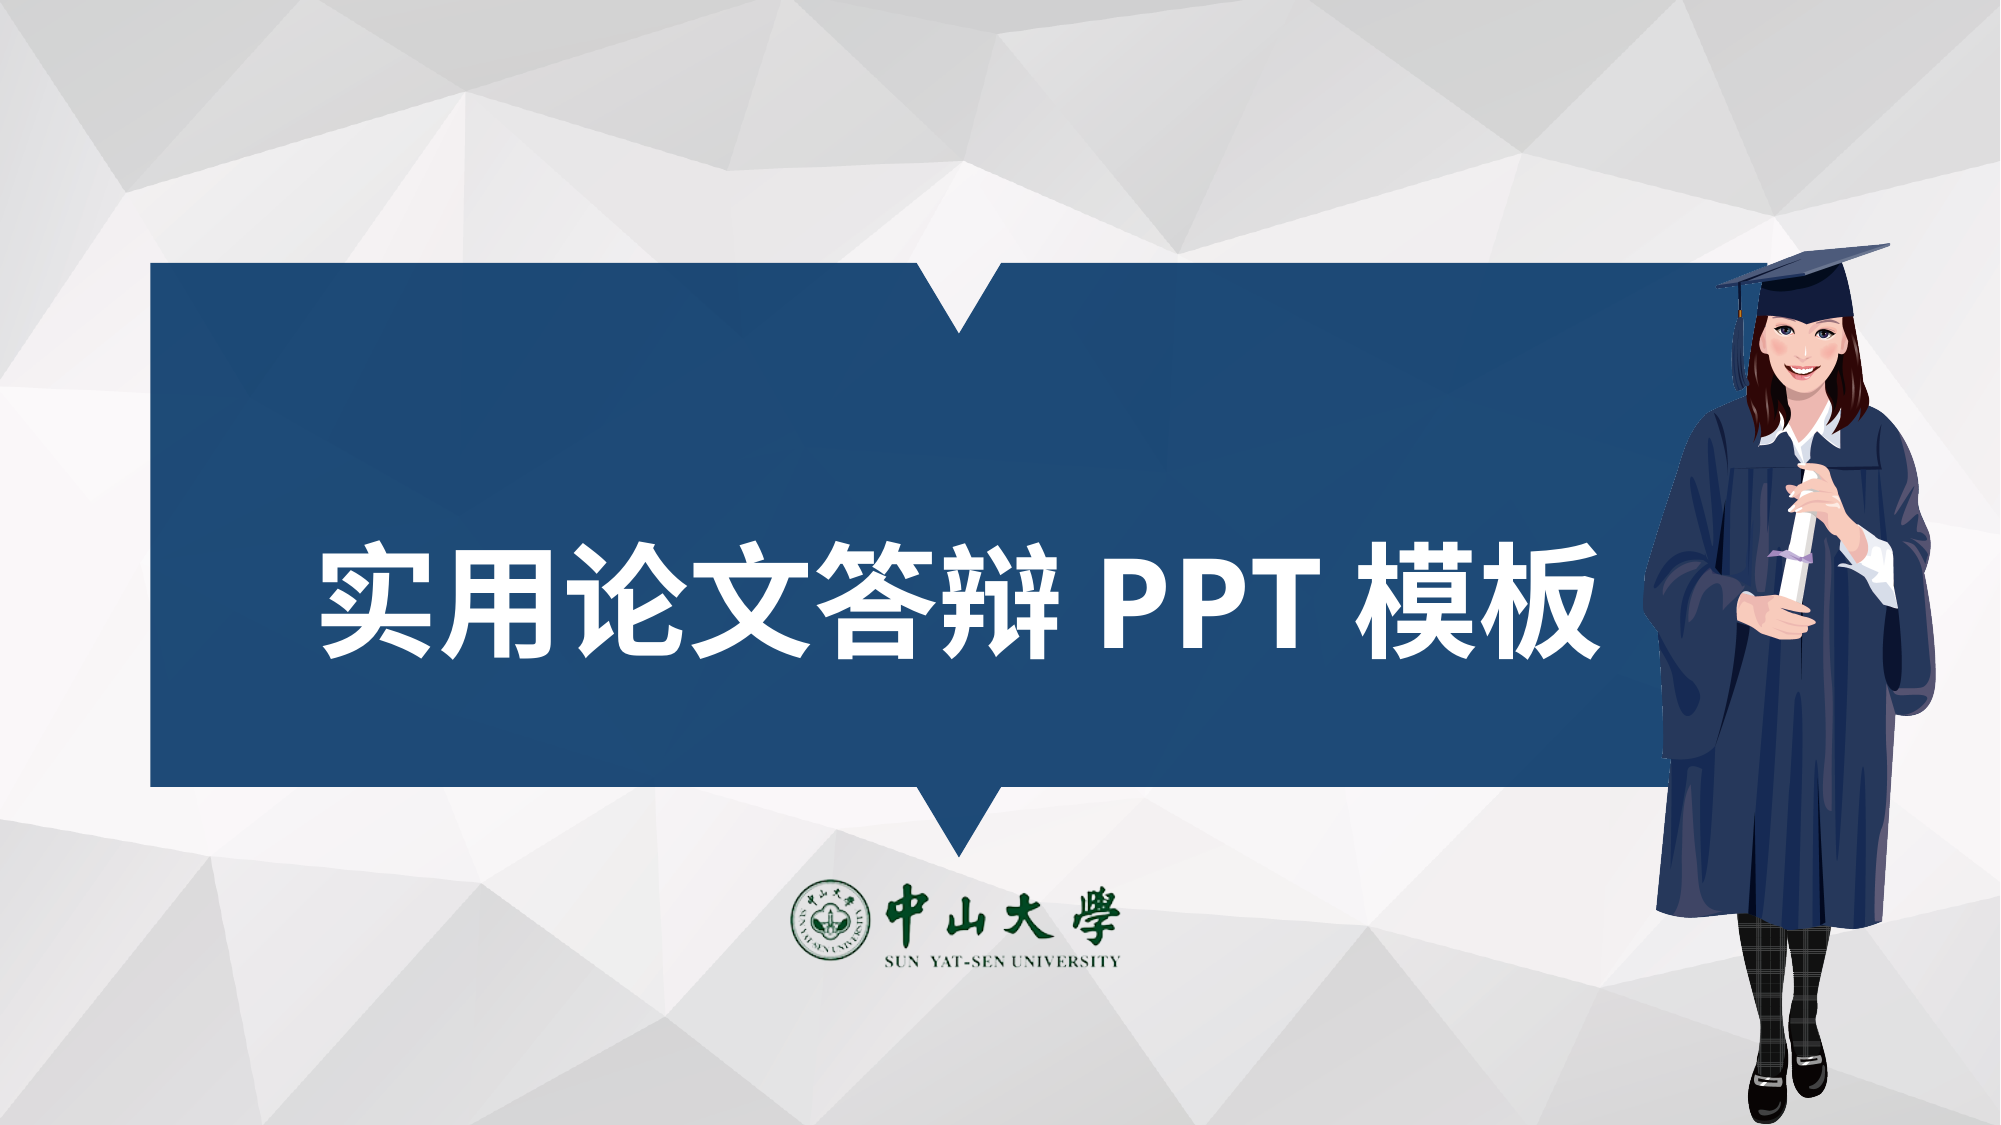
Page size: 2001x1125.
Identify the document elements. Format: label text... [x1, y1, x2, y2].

text_box 实用论文答辩PPT模板 [236, 516, 1643, 682]
text_box [150, 262, 1643, 858]
picture [0, 0, 2001, 1125]
